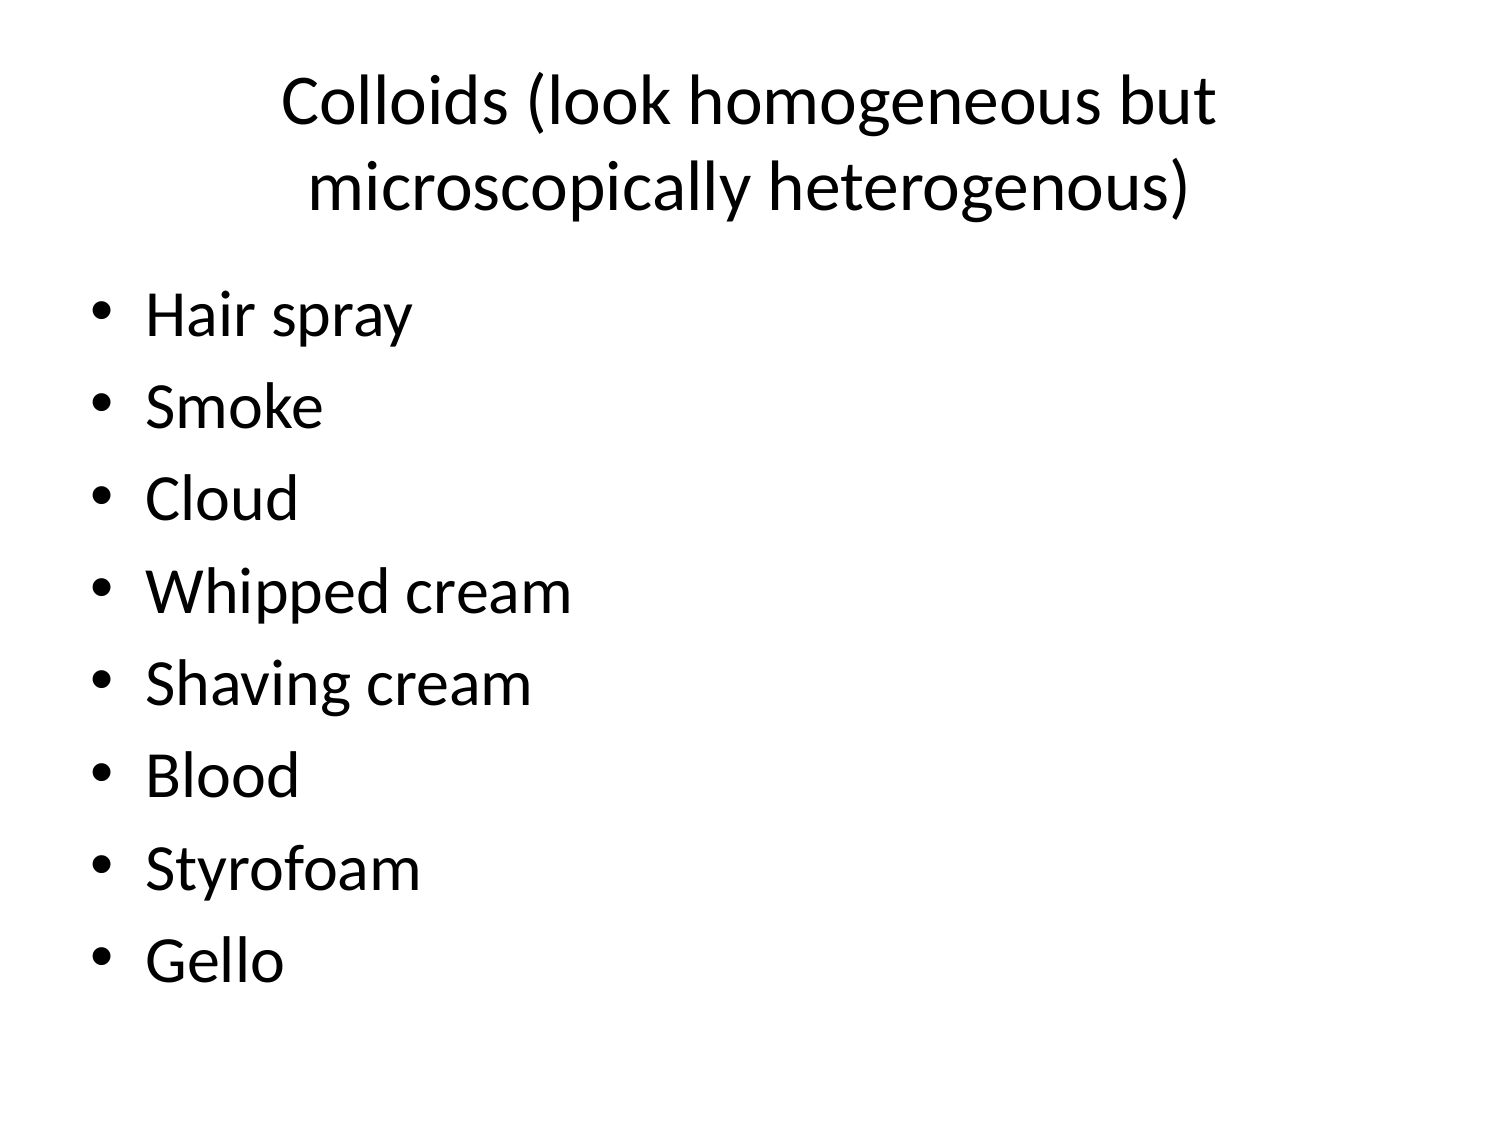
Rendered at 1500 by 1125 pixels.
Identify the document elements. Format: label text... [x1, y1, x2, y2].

title Colloids (look homogeneous but microscopically heterogenous) [75, 45, 1425, 233]
list Hair spray Smoke Cloud Whipped cream Shaving cream Blood Styrofoam Gello [75, 262, 1425, 1005]
